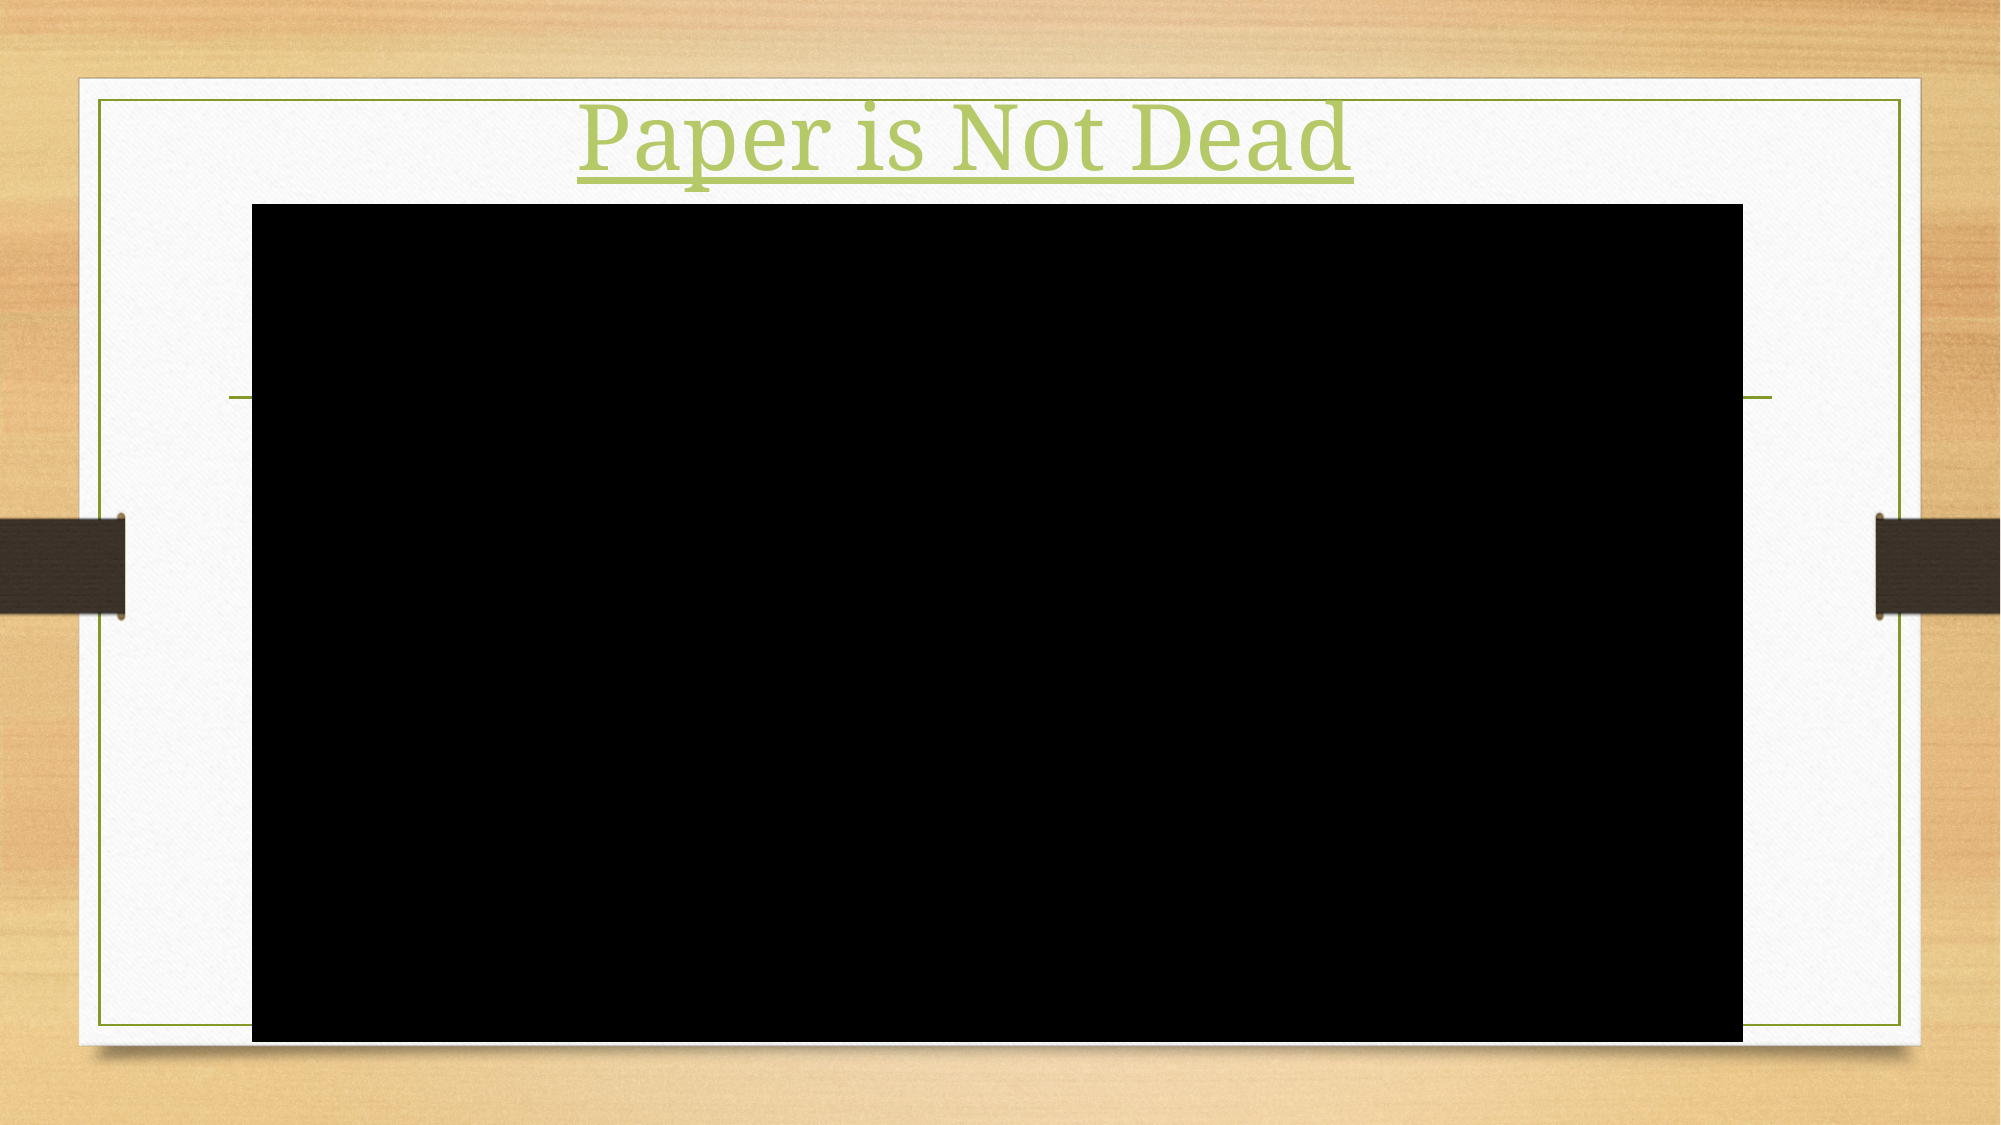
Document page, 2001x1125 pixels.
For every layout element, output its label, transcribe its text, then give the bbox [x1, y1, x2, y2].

picture [0, 0, 2001, 1125]
title Paper is Not Dead [168, 18, 1763, 265]
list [251, 203, 1744, 1043]
